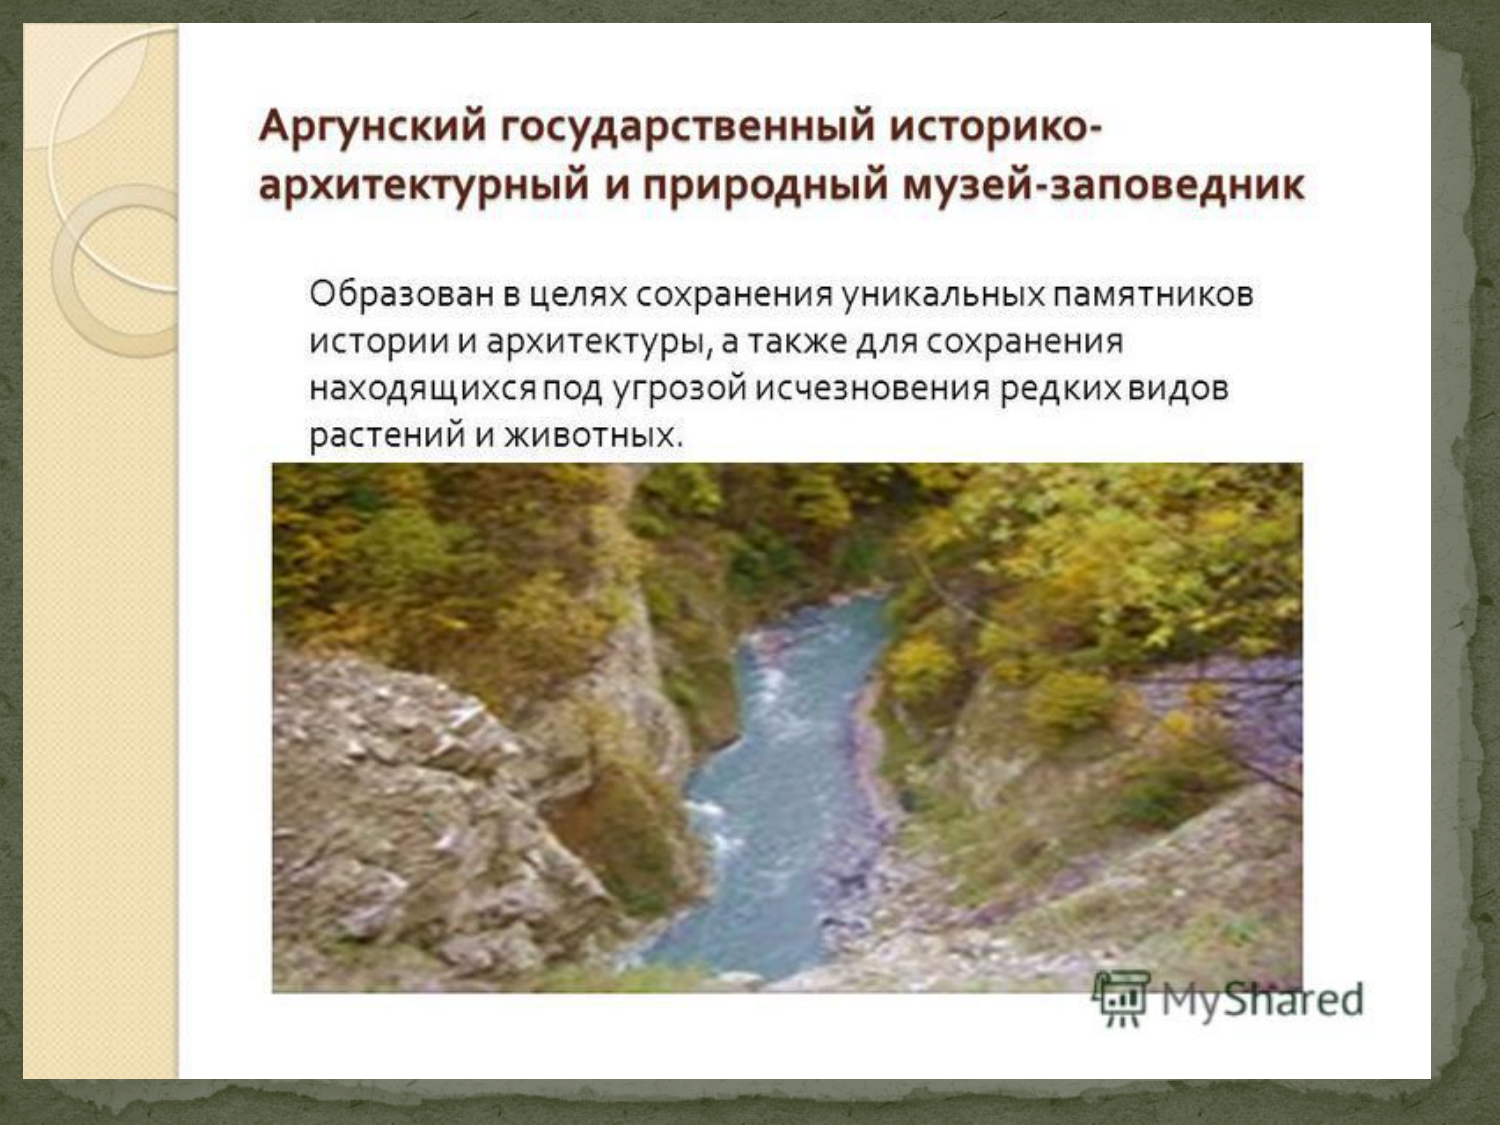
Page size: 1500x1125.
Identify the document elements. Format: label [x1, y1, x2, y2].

list [27, 27, 1429, 1077]
